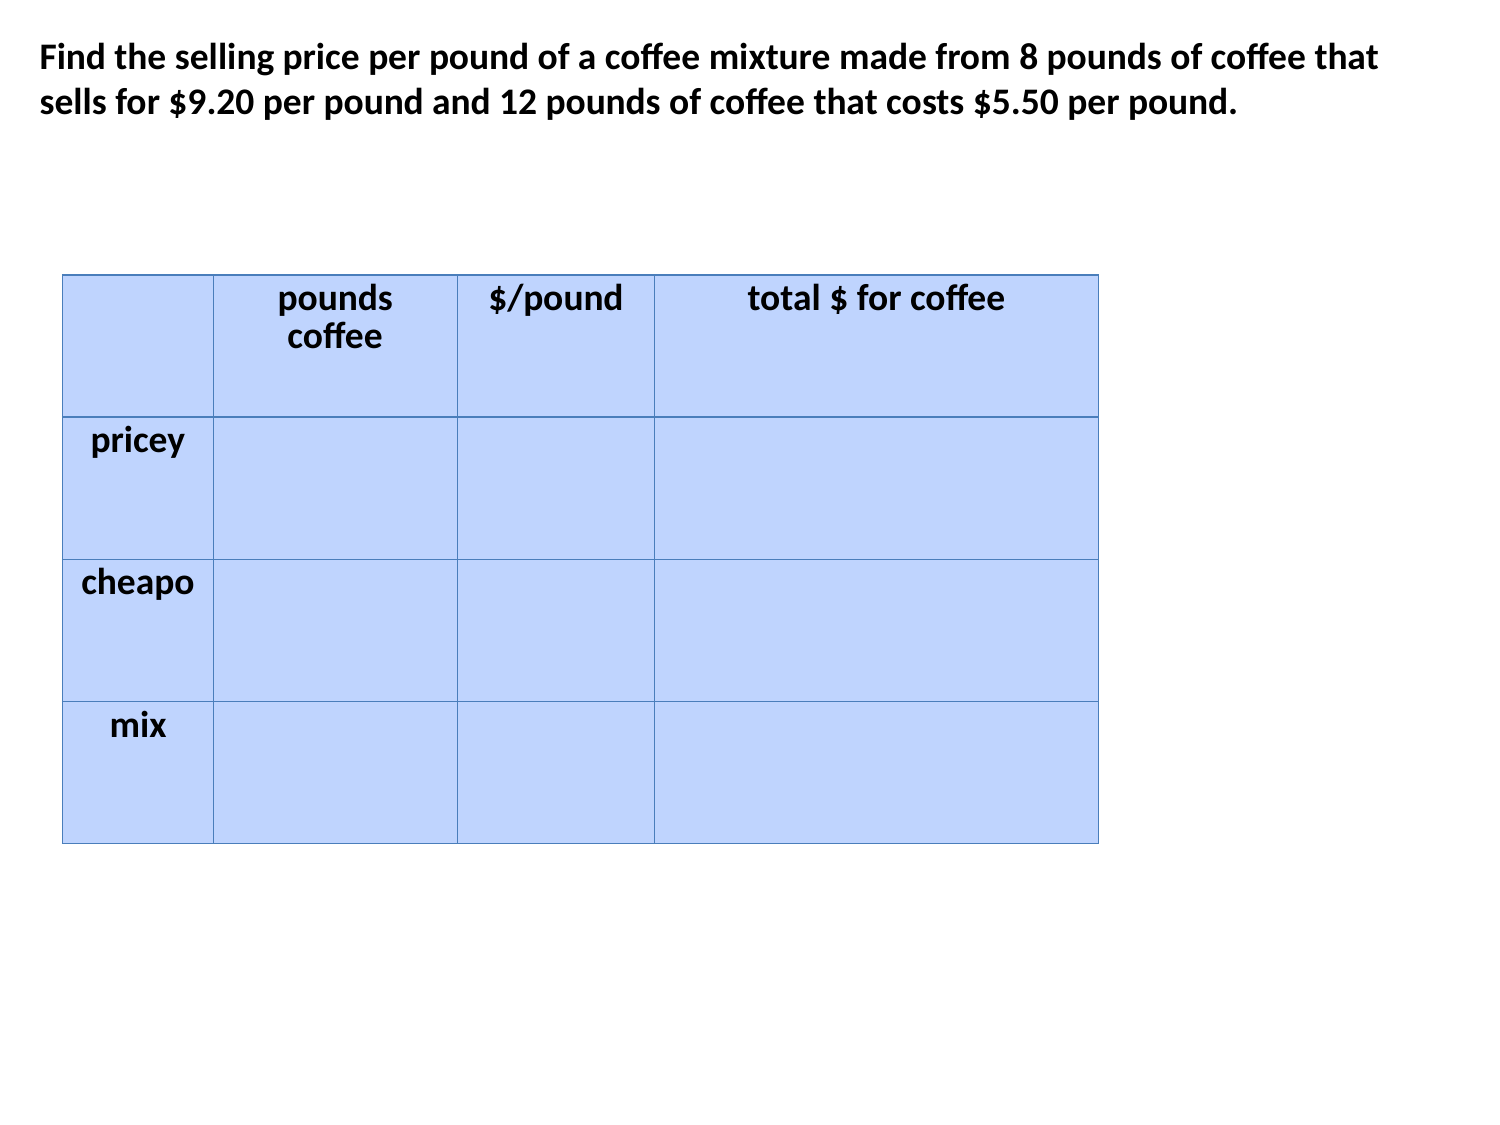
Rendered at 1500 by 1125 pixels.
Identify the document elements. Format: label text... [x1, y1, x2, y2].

table_cell [214, 418, 457, 559]
table_cell [655, 702, 1098, 843]
table_cell cheapo [63, 560, 213, 701]
table_header total $ for coffee [655, 276, 1098, 416]
table_cell [458, 418, 654, 559]
table_header [63, 276, 213, 416]
table_cell [458, 560, 654, 701]
table_header $/pound [458, 276, 654, 416]
text_box Find the selling price per pound of a coffee mixture made from 8 pounds of coffee that sells for $9.20 per pound and 12 pounds of coffee that costs $5.50 per pound. [24, 24, 1450, 130]
table_cell [214, 560, 457, 701]
table_cell [214, 702, 457, 843]
table_cell [655, 418, 1098, 559]
table_header pounds coffee [214, 276, 457, 416]
table_cell mix [63, 702, 213, 843]
table_cell pricey [63, 418, 213, 559]
table_cell [458, 702, 654, 843]
table_cell [655, 560, 1098, 701]
